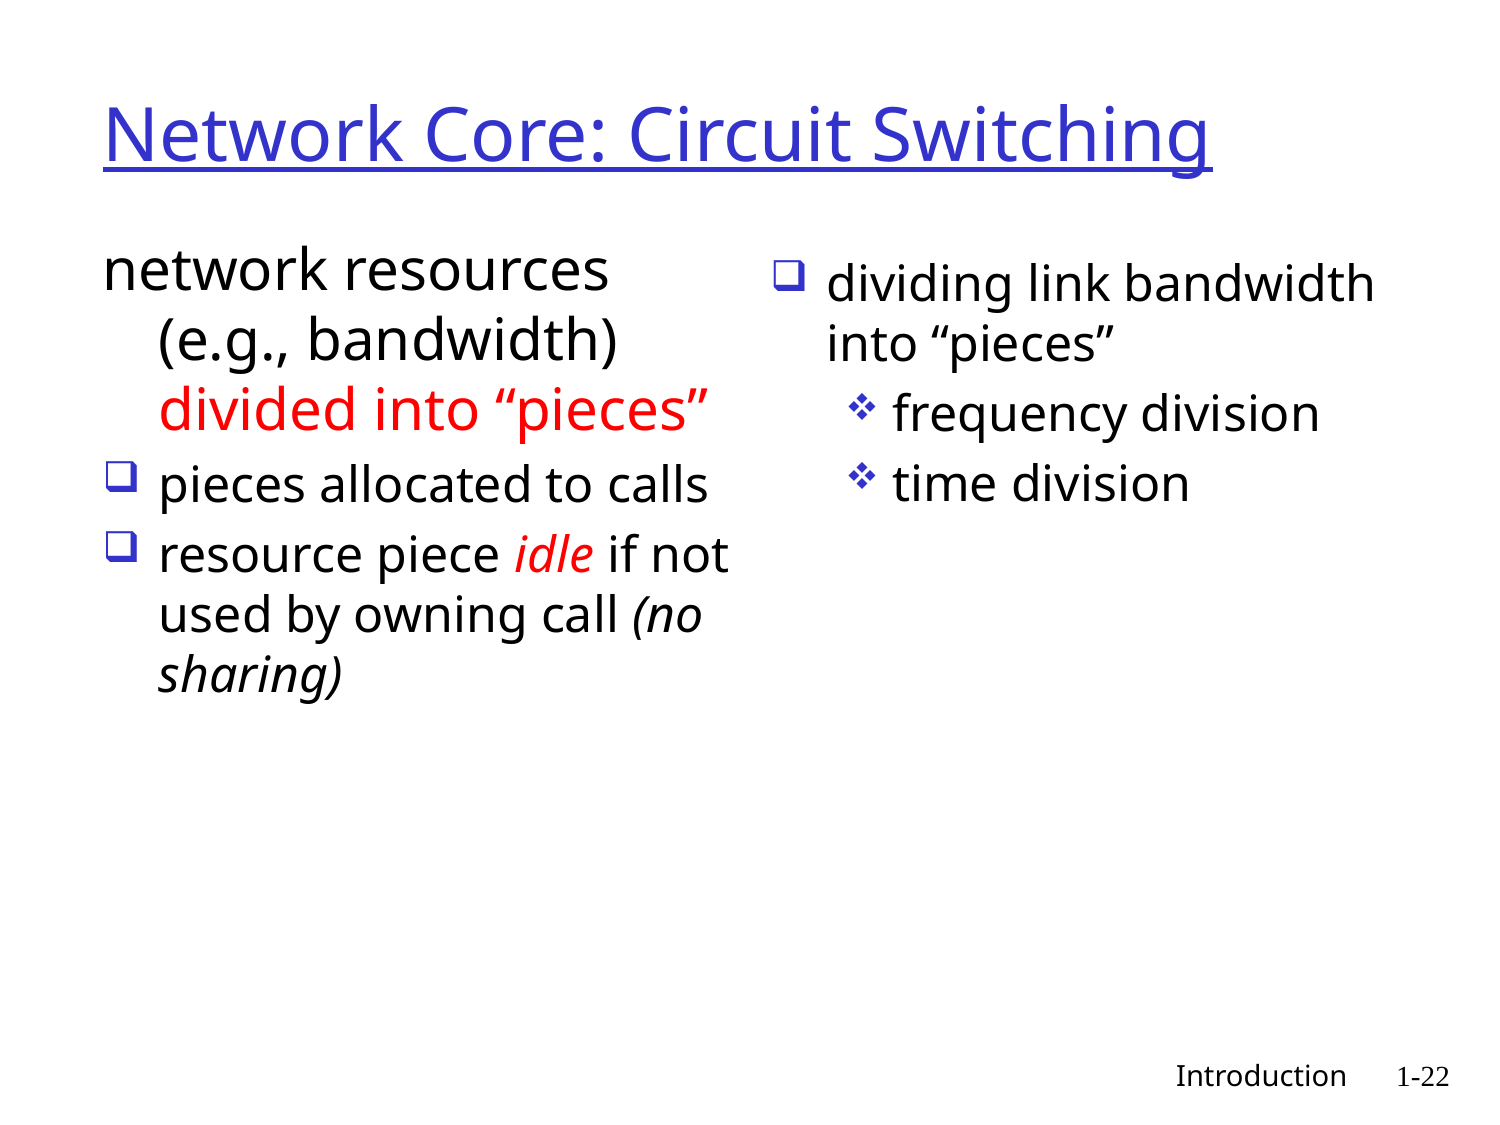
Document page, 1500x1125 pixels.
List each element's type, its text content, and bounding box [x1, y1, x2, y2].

slide_number 1-22 [1362, 1049, 1466, 1125]
list network resources (e.g., bandwidth) divided into “pieces” pieces allocated to calls resource piece idle if not used by owning call (no sharing) [87, 224, 751, 988]
footer Introduction [887, 1049, 1362, 1125]
text_box dividing link bandwidth into “pieces” frequency division time division [755, 243, 1419, 1007]
title Network Core: Circuit Switching [87, 37, 1363, 226]
